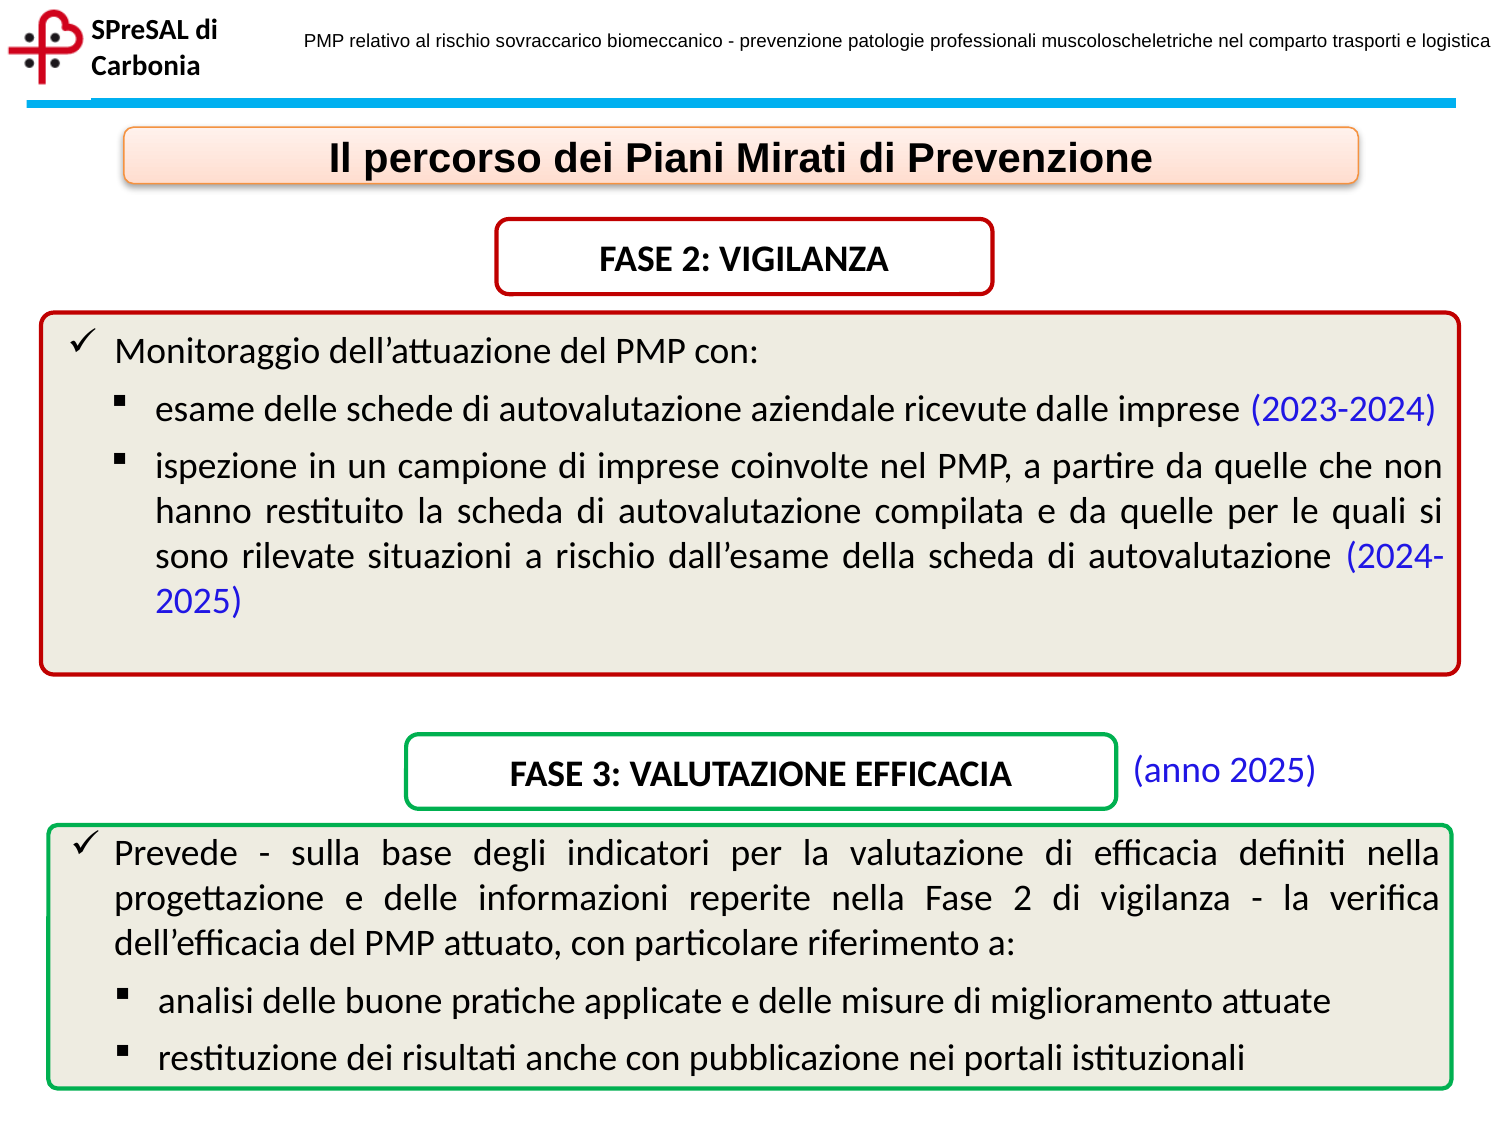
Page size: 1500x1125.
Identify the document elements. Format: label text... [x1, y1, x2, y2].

text_box (anno 2025) [1117, 745, 1332, 798]
text_box FASE 3: VALUTAZIONE EFFICACIA [403, 732, 1119, 811]
text_box [38, 310, 1462, 677]
text_box [87, 98, 1456, 108]
text_box SPreSAL di Carbonia [95, 3, 254, 89]
text_box [48, 1086, 1452, 1091]
text_box PMP relativo al rischio sovraccarico biomeccanico - prevenzione patologie professionali muscoloscheletriche nel comparto trasporti e logistica [289, 21, 1500, 81]
text_box Prevede - sulla base degli indicatori per la valutazione di efficacia definiti nella progettazione e delle informazioni reperite nella Fase 2 di vigilanza - la verifica dell’efficacia del PMP attuato, con particolare riferimento a: analisi delle buone pratiche applicate e delle misure di miglioramento attuate restituzione dei risultati anche con pubblicazione nei portali istituzionali [40, 820, 1456, 1086]
text_box Il percorso dei Piani Mirati di Prevenzione [123, 126, 1360, 185]
picture [0, 0, 91, 100]
text_box FASE 2: VIGILANZA [494, 216, 995, 297]
text_box Monitoraggio dell’attuazione del PMP con: esame delle schede di autovalutazione aziendale ricevute dalle imprese (2023-2024) ispezione in un campione di imprese coinvolte nel PMP, a partire da quelle che non hanno restituito la scheda di autovalutazione compilata e da quelle per le quali si sono rilevate situazioni a rischio dall’esame della scheda di autovalutazione (2024-2025) [52, 318, 1459, 629]
